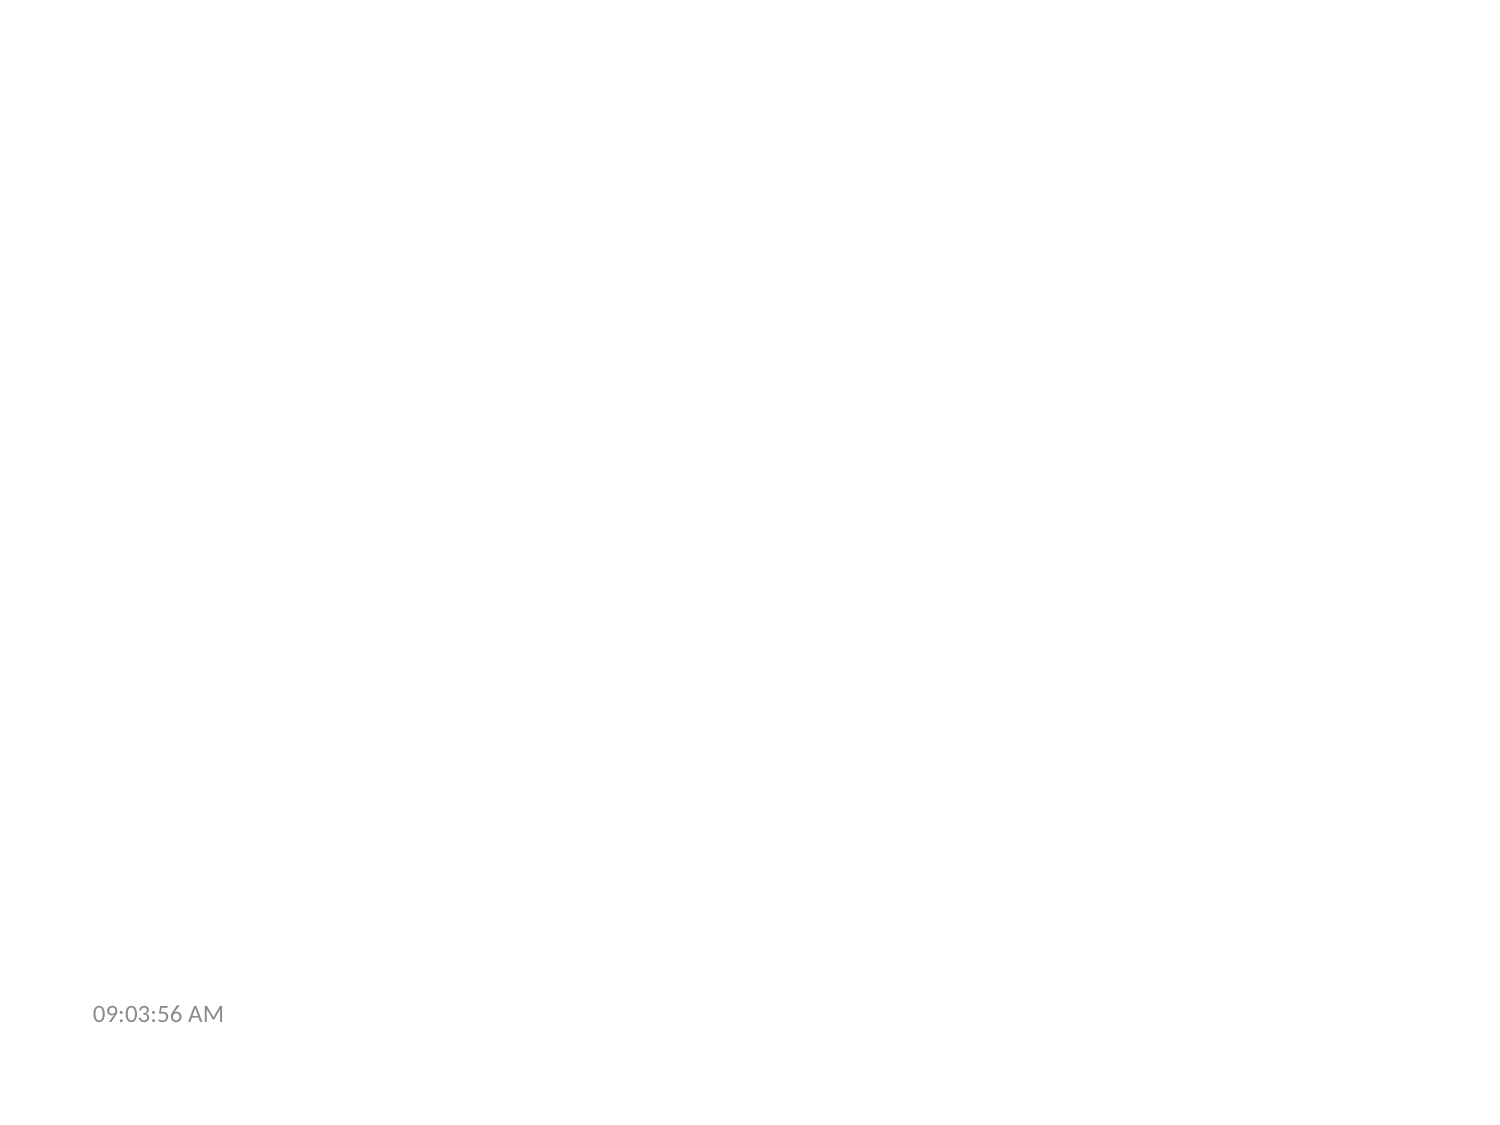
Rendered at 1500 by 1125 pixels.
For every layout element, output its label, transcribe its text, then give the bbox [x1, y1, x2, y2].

text_box 3:35:09 PM [77, 982, 428, 1043]
